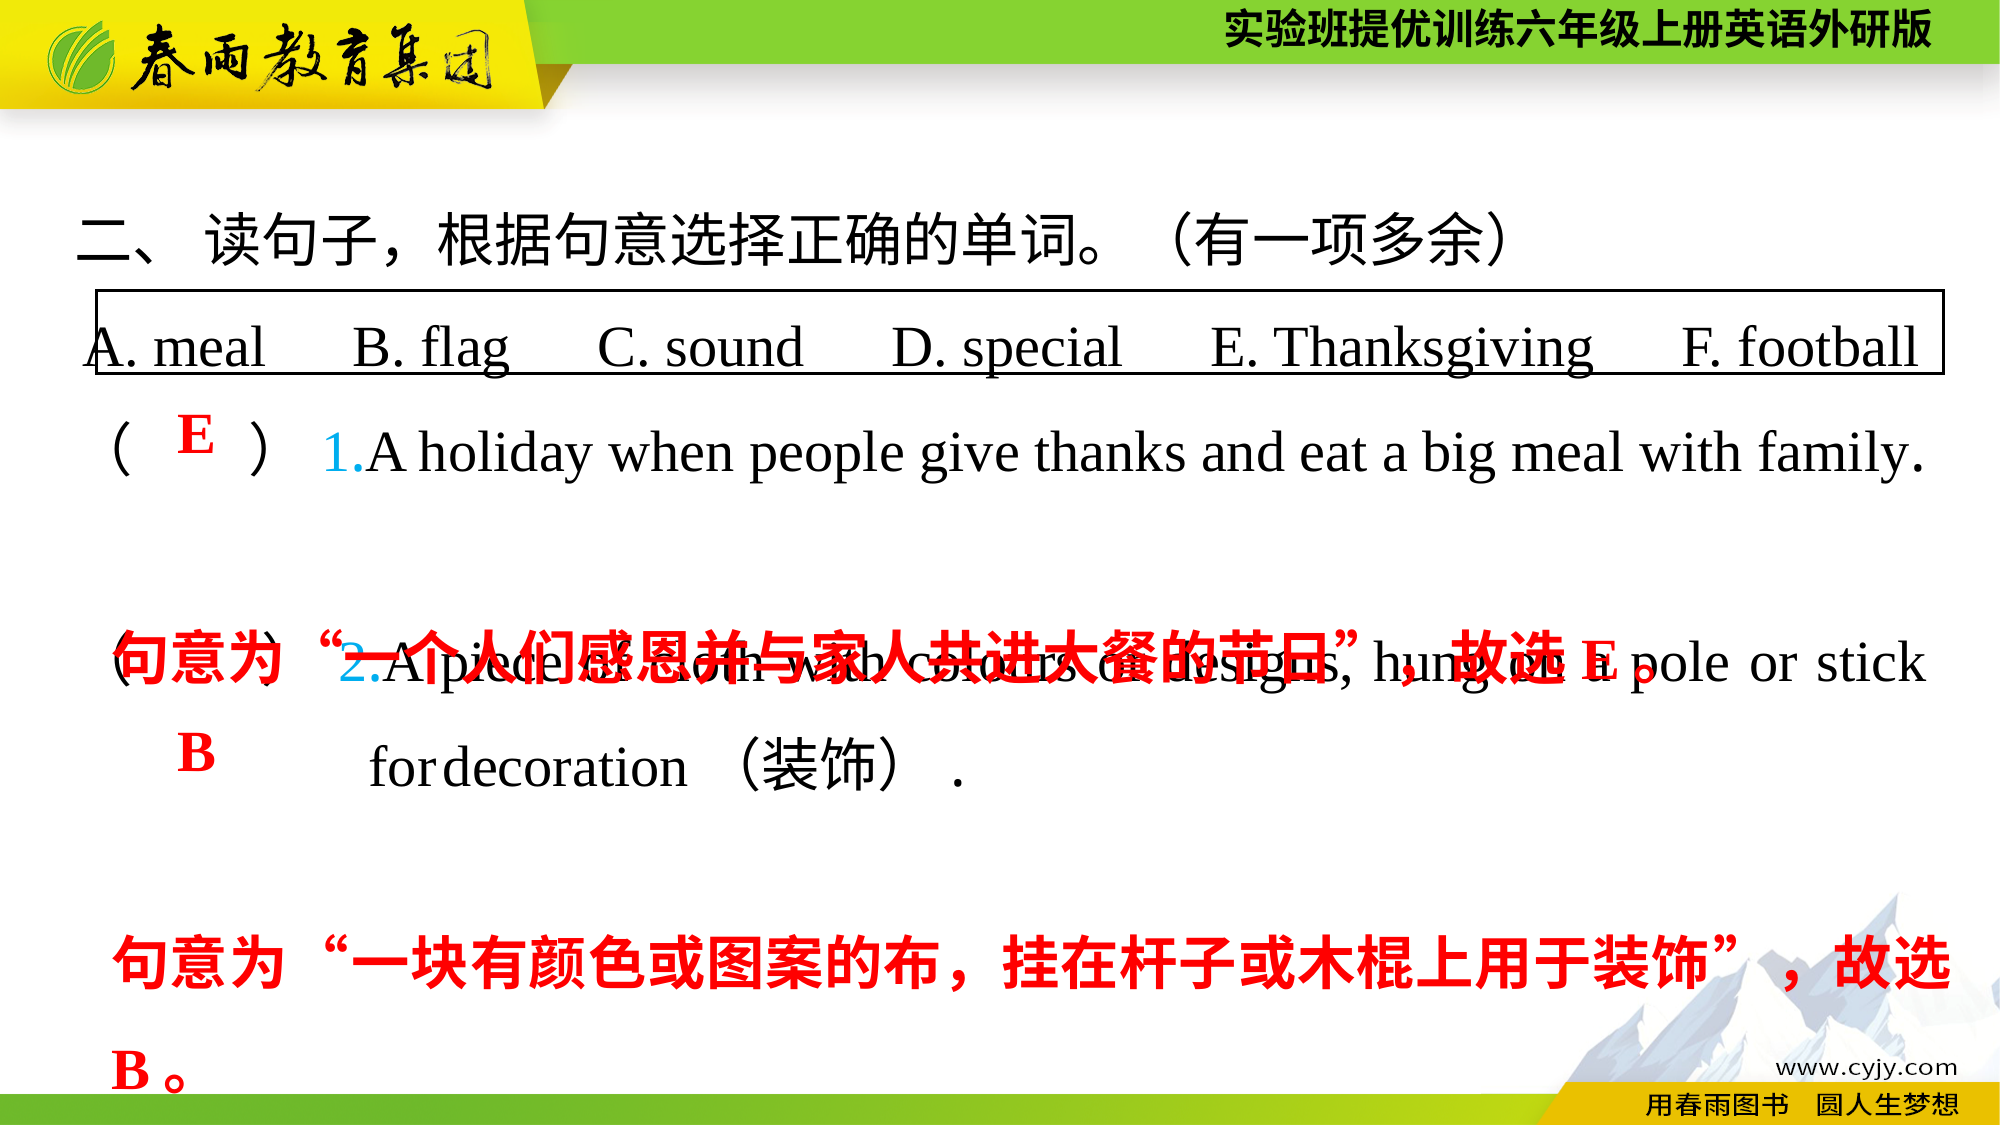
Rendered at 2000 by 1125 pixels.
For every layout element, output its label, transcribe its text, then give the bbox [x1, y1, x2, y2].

text_box B [163, 705, 232, 791]
text_box 句意为“一个人们感恩并与家人共进大餐的节日”，故选E。 [96, 578, 1944, 699]
text_box E [163, 388, 232, 473]
text_box 句意为“一块有颜色或图案的布，挂在杆子或木棍上用于装饰”，故选B。 [96, 884, 1981, 1110]
picture [0, 0, 2000, 1125]
text_box [96, 290, 1944, 374]
list 二、 读句子，根据句意选择正确的单词。（有一项多余） A. meal B. flag C. sound D. special E. Thanksgiving F. football （ ）1.A holiday when people give thanks and eat a big meal with family. （ ）2.A piece of cloth with colours or designs, hung on a pole or stick for decoration（装饰）. [59, 160, 1944, 919]
